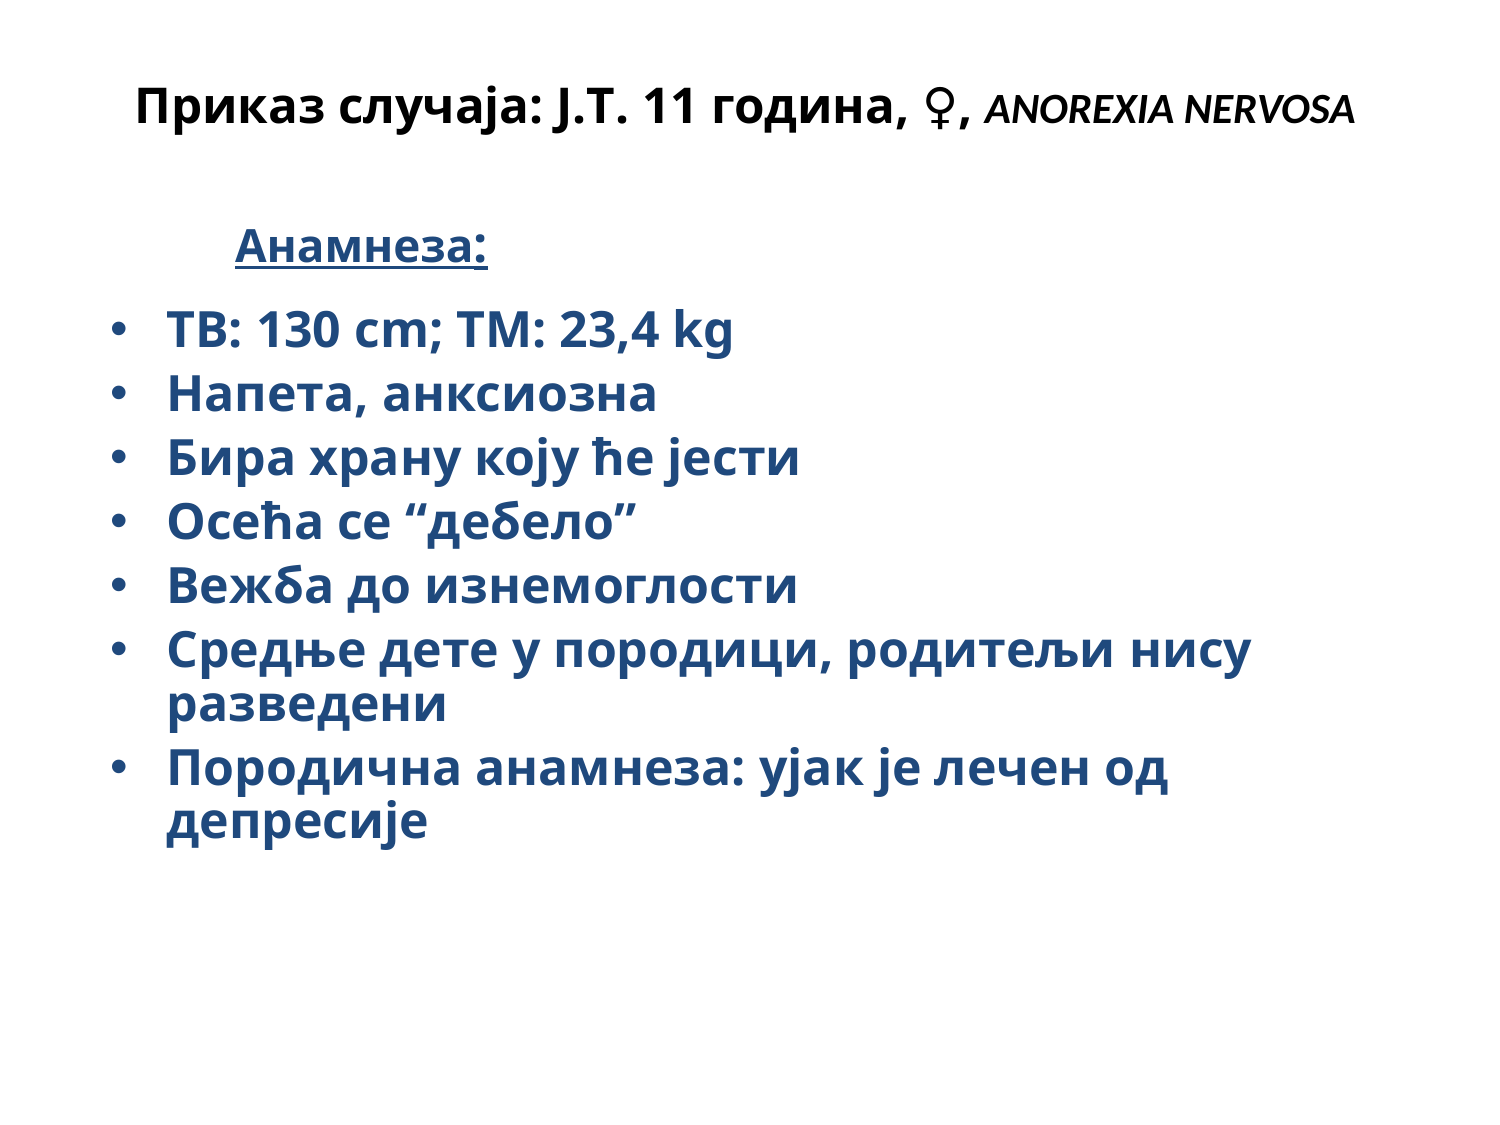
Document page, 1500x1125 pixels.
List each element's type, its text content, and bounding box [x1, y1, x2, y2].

title Приказ случаја: Ј.Т. 11 година, ♀, ANOREXIA NERVOSA [75, 45, 1425, 163]
text_box Анамнеза: [220, 204, 503, 280]
list ТВ: 130 cm; ТМ: 23,4 kg Напета, анксиозна Бира храну коју ће јести Осећа се “дебело” Вежба до изнемоглости Средње дете у породици, родитељи нису разведени Породична анамнеза: ујак је лечен од депресије [95, 296, 1388, 1021]
